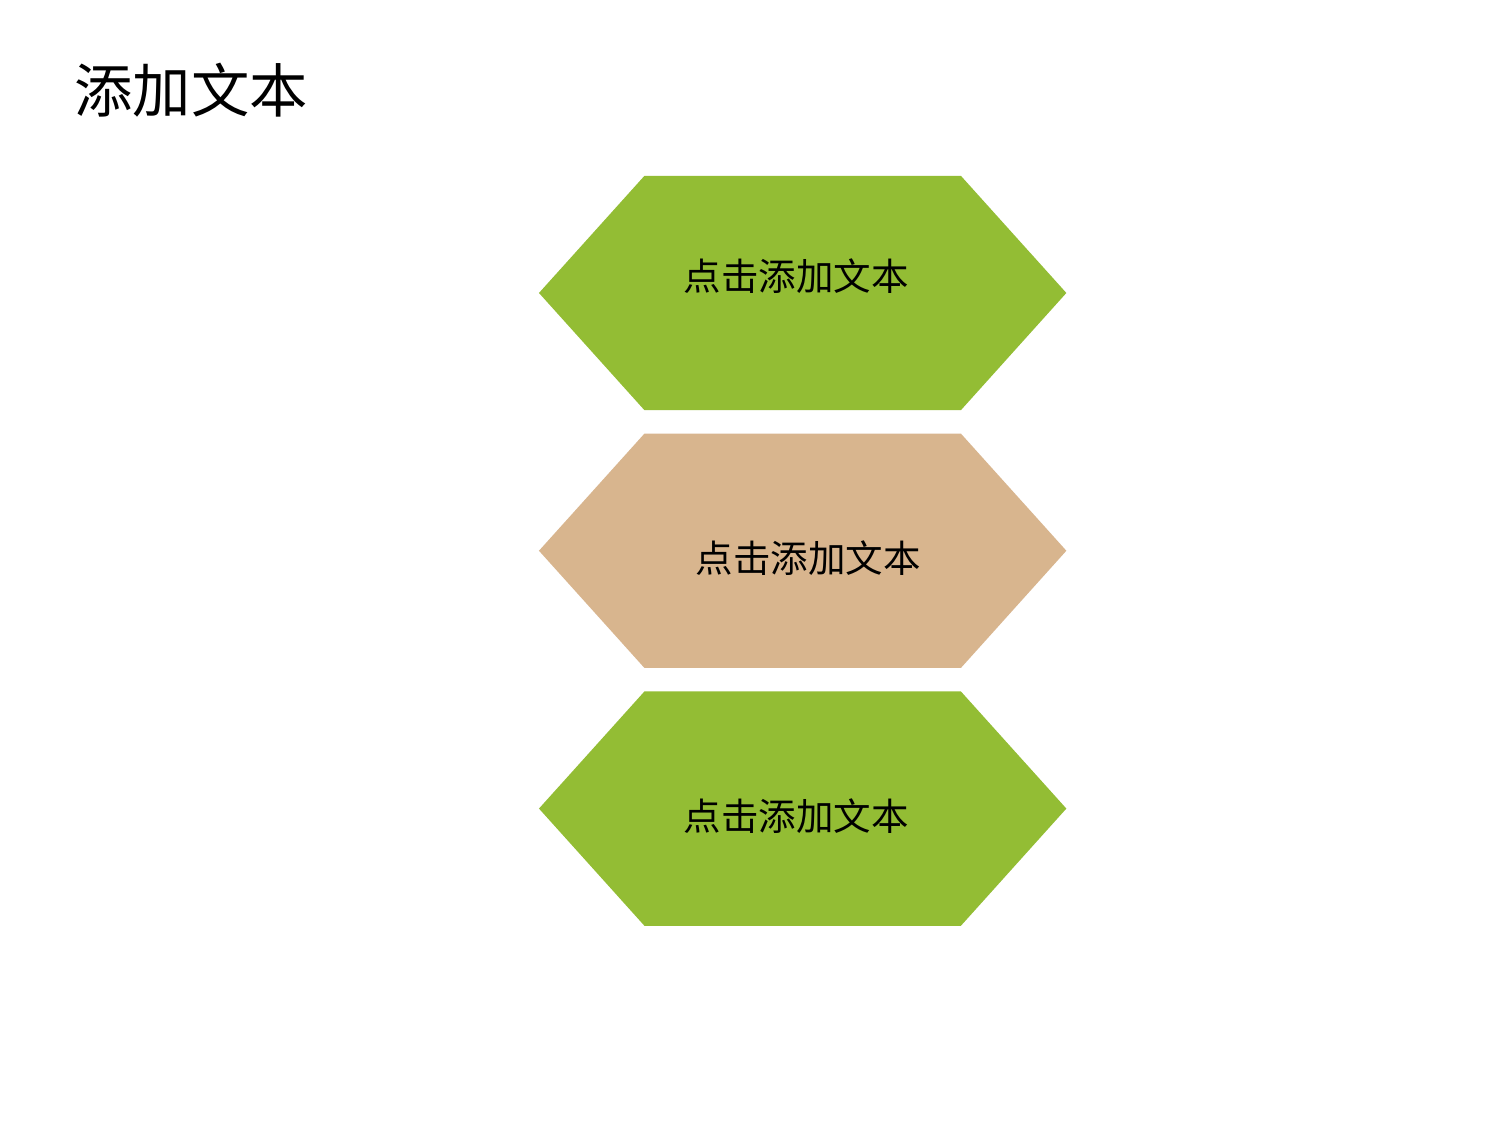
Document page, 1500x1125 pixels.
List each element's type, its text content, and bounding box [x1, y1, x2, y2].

text_box 点击添加文本 [669, 246, 924, 306]
text_box [537, 431, 1068, 671]
text_box 点击添加文本 [680, 527, 936, 588]
text_box 点击添加文本 [669, 785, 924, 845]
text_box [537, 173, 1068, 413]
text_box 添加文本 [60, 46, 323, 132]
text_box [537, 689, 1068, 928]
